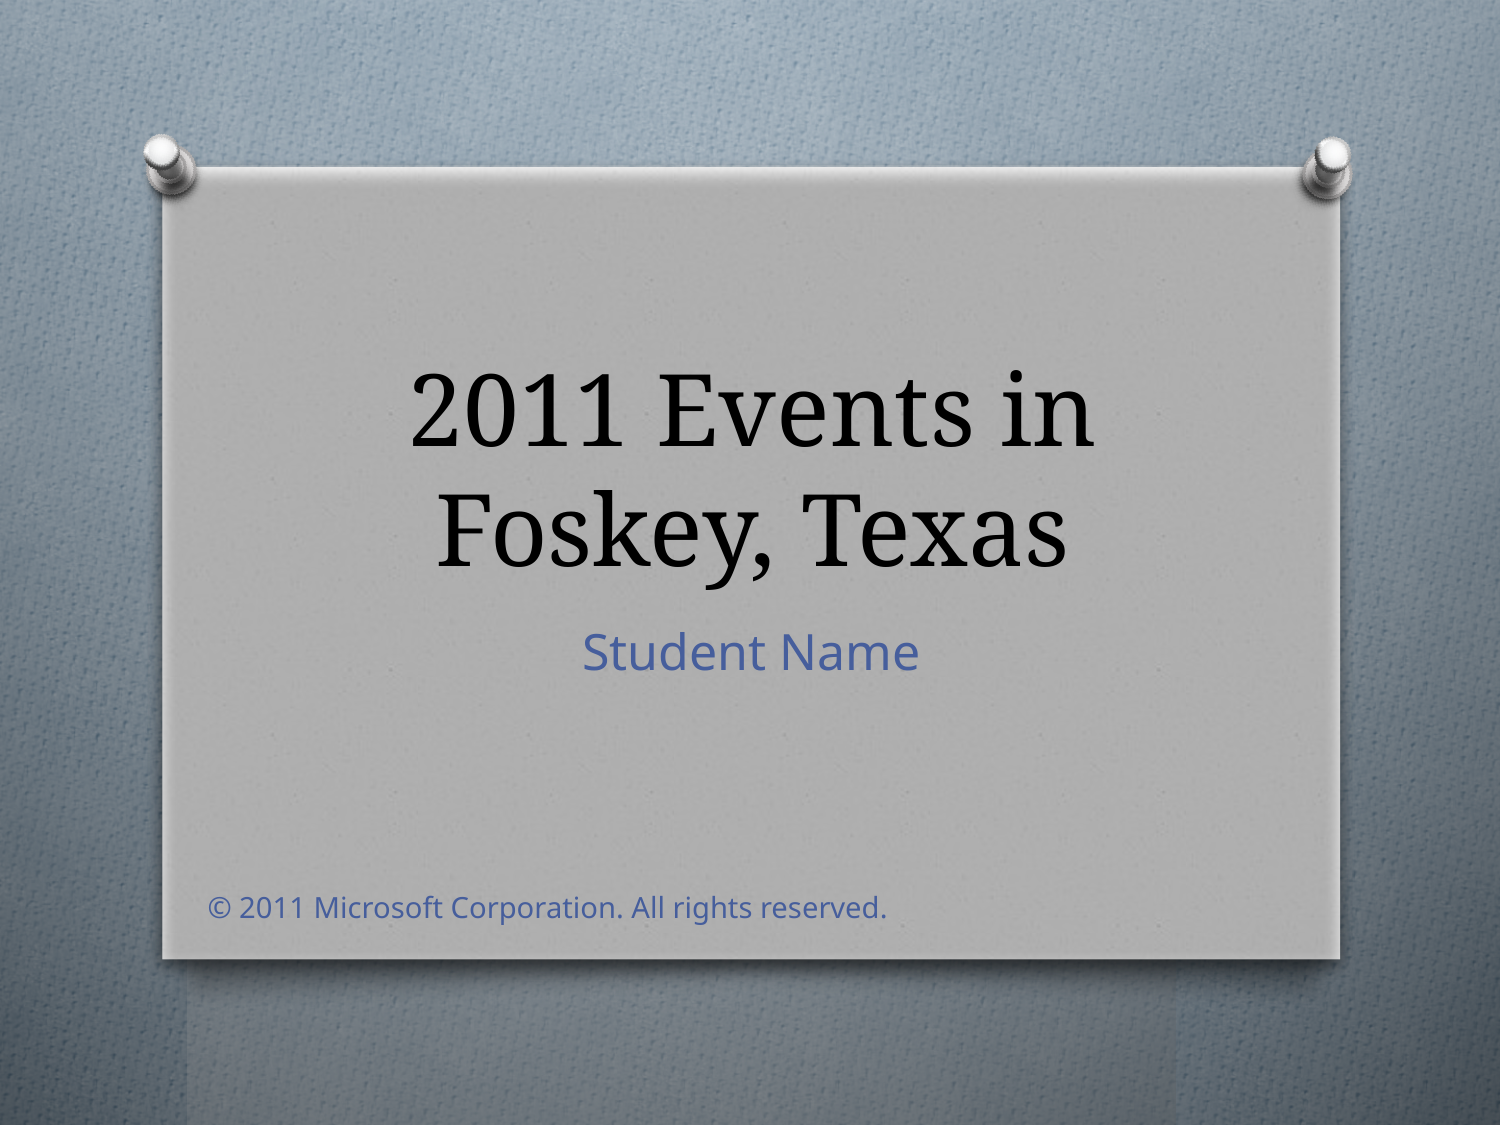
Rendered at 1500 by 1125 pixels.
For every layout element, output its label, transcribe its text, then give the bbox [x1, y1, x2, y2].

picture [1274, 109, 1396, 230]
subtitle Student Name [283, 612, 1221, 863]
title 2011 Events in Foskey, Texas [283, 294, 1223, 595]
footer © 2011 Microsoft Corporation. All rights reserved. [192, 878, 1019, 939]
picture [112, 100, 235, 224]
